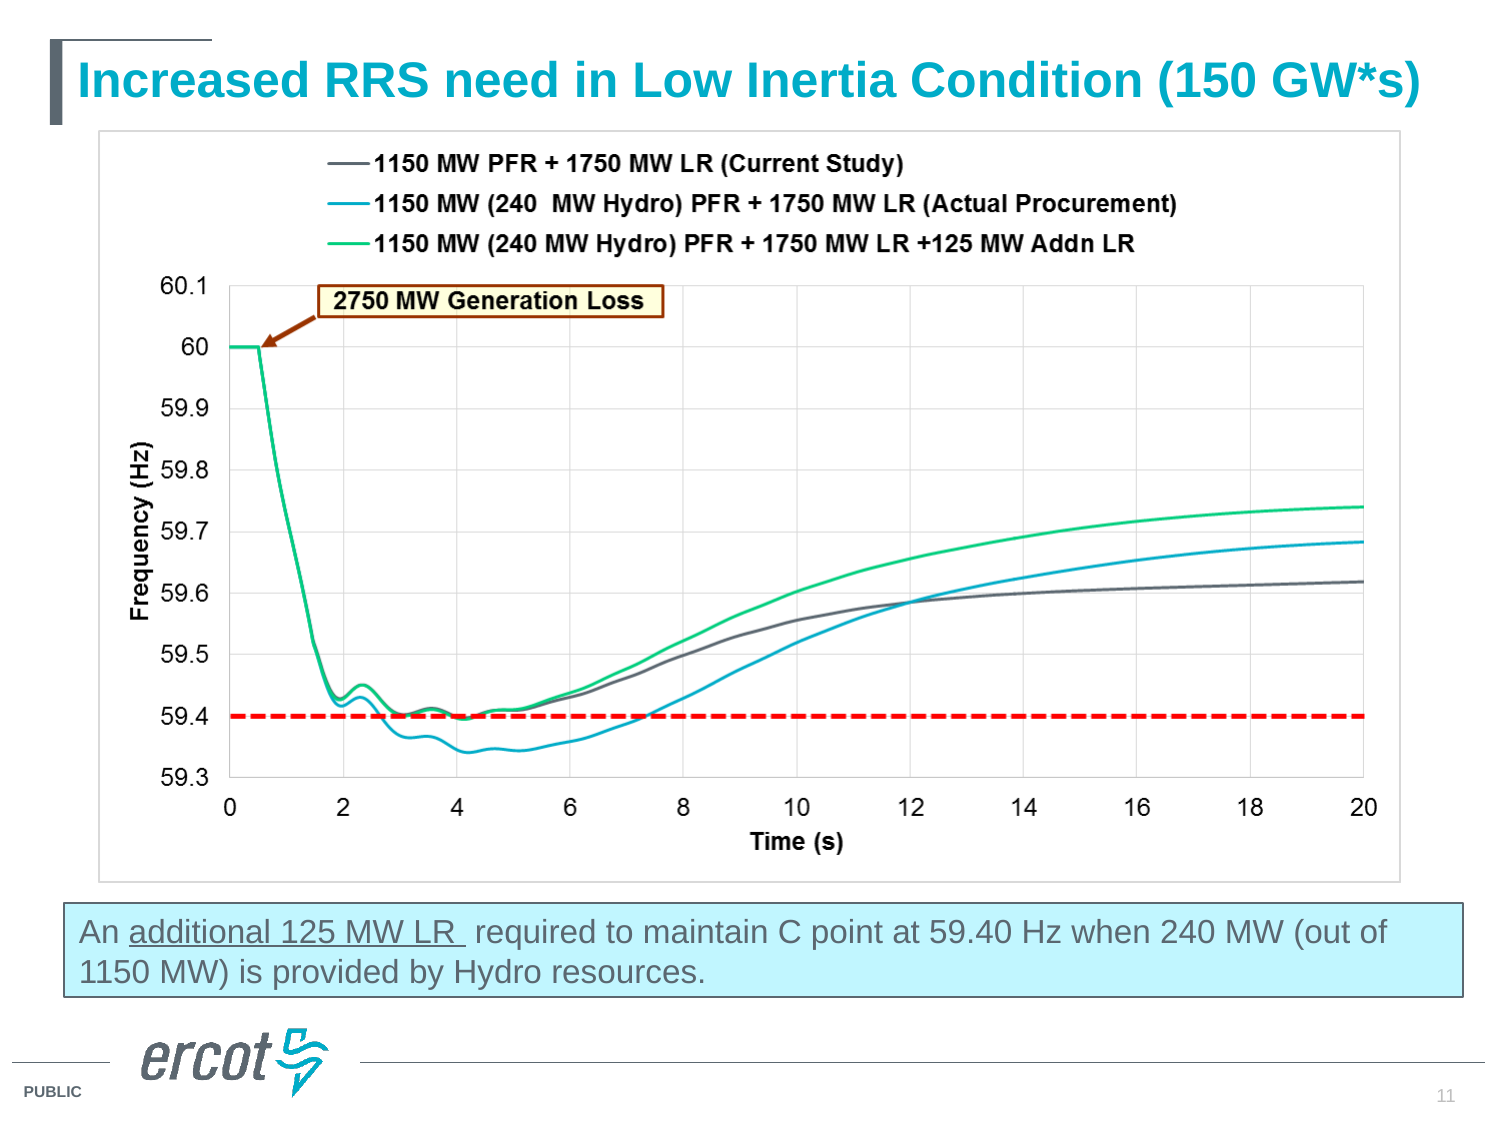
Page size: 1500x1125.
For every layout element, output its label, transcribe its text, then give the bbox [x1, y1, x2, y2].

picture [137, 1024, 332, 1100]
title Increased RRS need in Low Inertia Condition (150 GW*s) [62, 39, 1450, 125]
picture [98, 130, 1402, 884]
text_box An additional 125 MW LR required to maintain C point at 59.40 Hz when 240 MW (out of 1150 MW) is provided by Hydro resources. [63, 902, 1464, 998]
